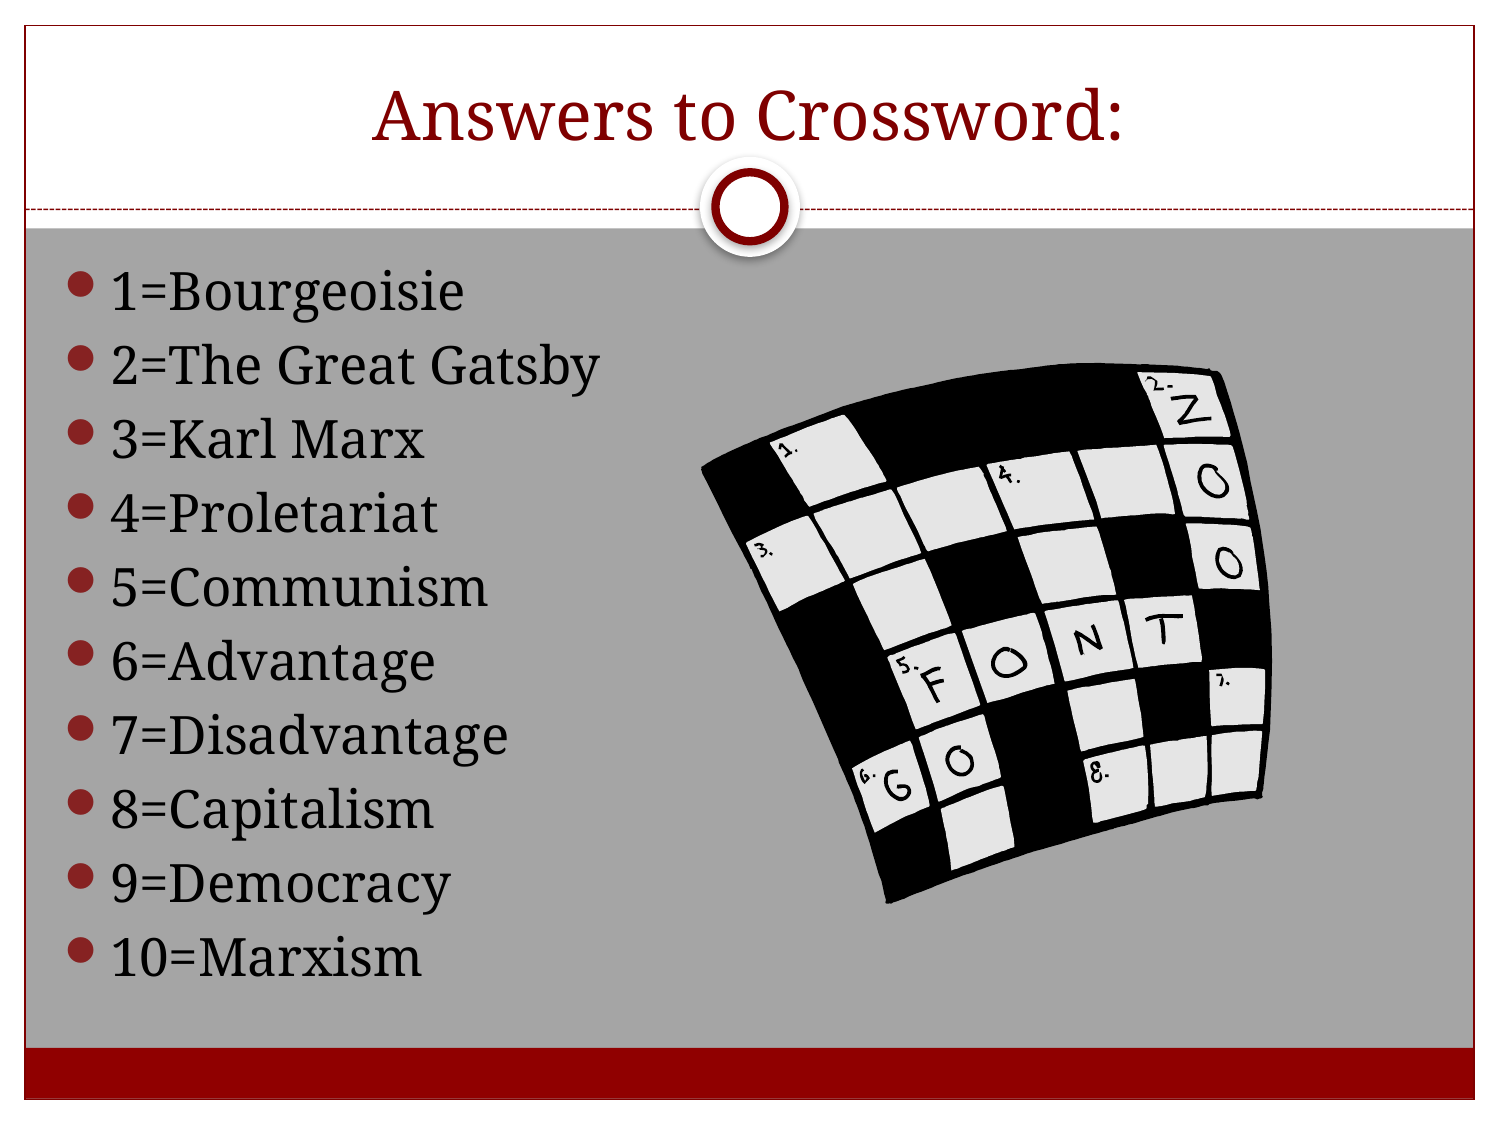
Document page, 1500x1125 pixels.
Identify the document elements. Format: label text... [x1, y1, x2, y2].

list 1=Bourgeoisie 2=The Great Gatsby 3=Karl Marx 4=Proletariat 5=Communism 6=Advantage 7=Disadvantage 8=Capitalism 9=Democracy 10=Marxism [49, 250, 1445, 1001]
title Answers to Crossword: [49, 37, 1450, 162]
picture [699, 362, 1274, 905]
